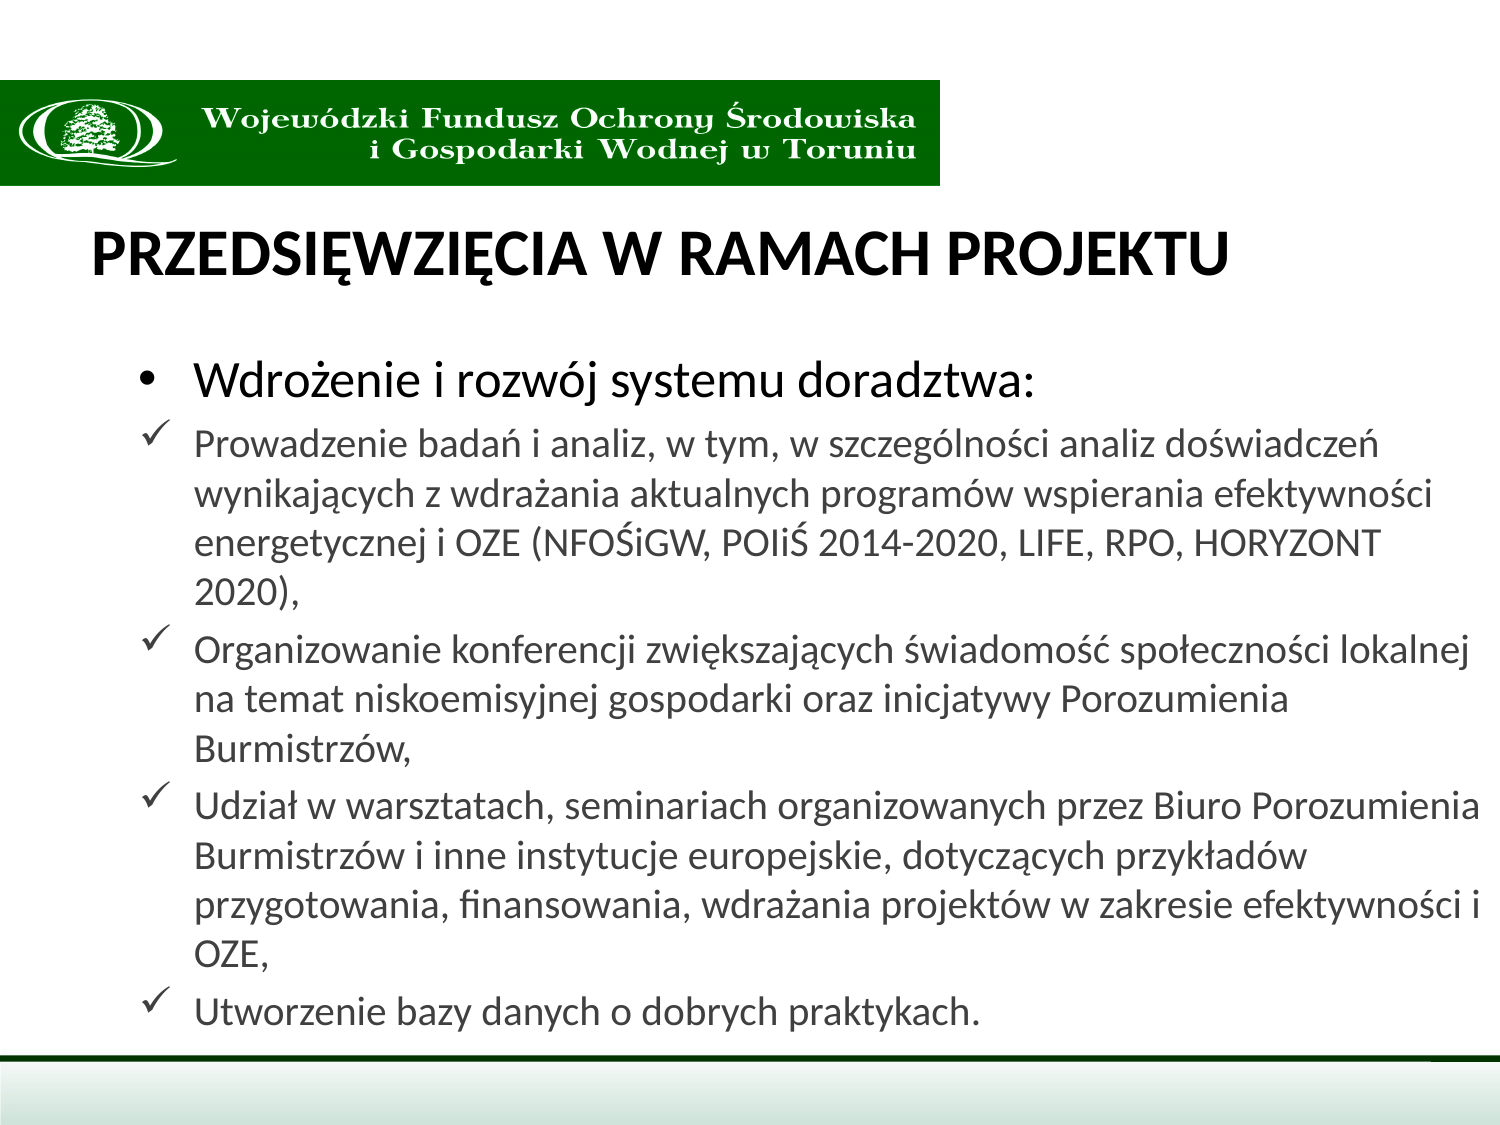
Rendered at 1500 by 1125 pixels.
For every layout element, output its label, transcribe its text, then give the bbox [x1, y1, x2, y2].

picture [0, 923, 1500, 1125]
list Wdrożenie i rozwój systemu doradztwa: Prowadzenie badań i analiz, w tym, w szczególności analiz doświadczeń wynikających z wdrażania aktualnych programów wspierania efektywności energetycznej i OZE (NFOŚiGW, POIiŚ 2014-2020, LIFE, RPO, HORYZONT 2020), Organizowanie konferencji zwiększających świadomość społeczności lokalnej na temat niskoemisyjnej gospodarki oraz inicjatywy Porozumienia Burmistrzów, Udział w warsztatach, seminariach organizowanych przez Biuro Porozumienia Burmistrzów i inne instytucje europejskie, dotyczących przykładów przygotowania, finansowania, wdrażania projektów w zakresie efektywności i OZE, Utworzenie bazy danych o dobrych praktykach. [123, 337, 1500, 922]
picture [0, 80, 940, 187]
title PRZEDSIĘWZIĘCIA W RAMACH PROJEKTU [76, 184, 1498, 408]
